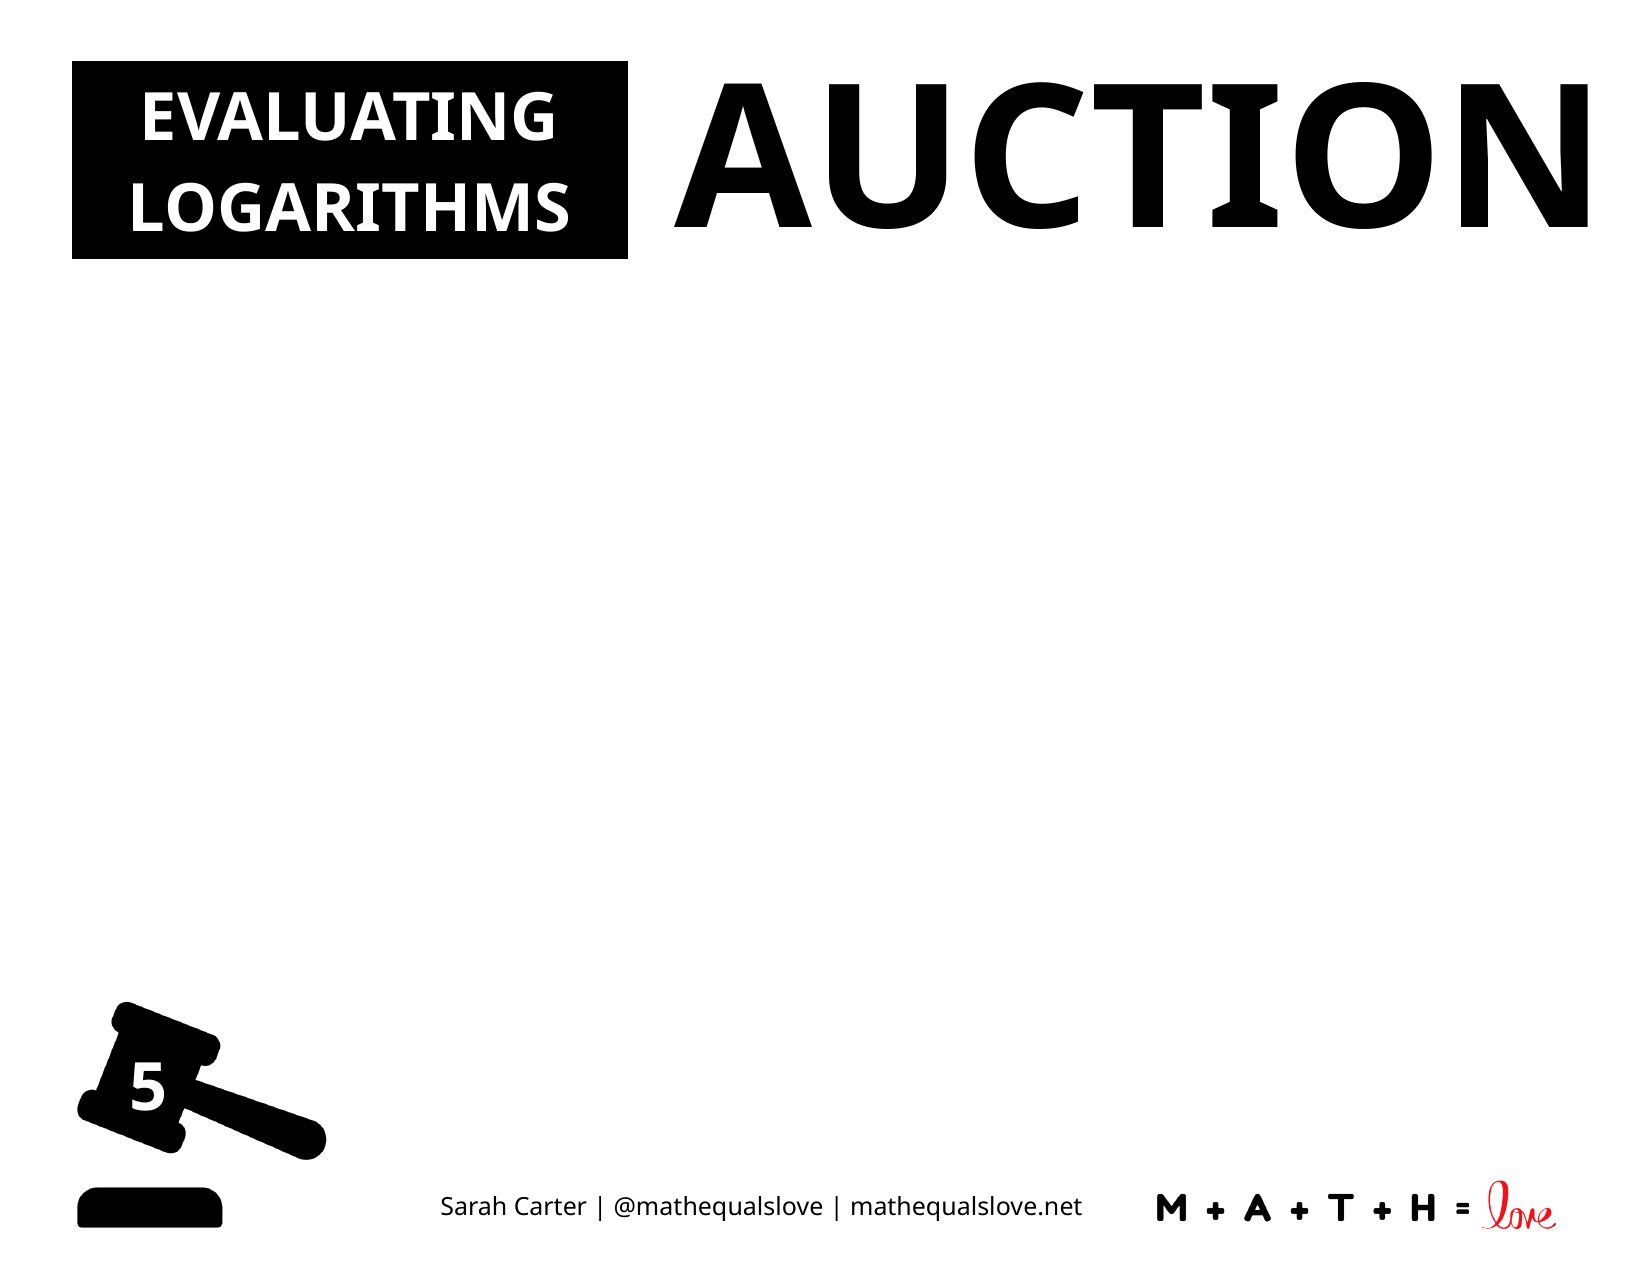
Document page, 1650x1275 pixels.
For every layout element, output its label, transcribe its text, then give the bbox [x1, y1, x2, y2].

picture [72, 998, 330, 1231]
picture [1147, 1177, 1563, 1236]
text_box Sarah Carter | @mathequalslove | mathequalslove.net [330, 1183, 1147, 1228]
text_box AUCTION [659, 20, 1636, 275]
table_header EVALUATING LOGARITHMS [72, 62, 626, 257]
